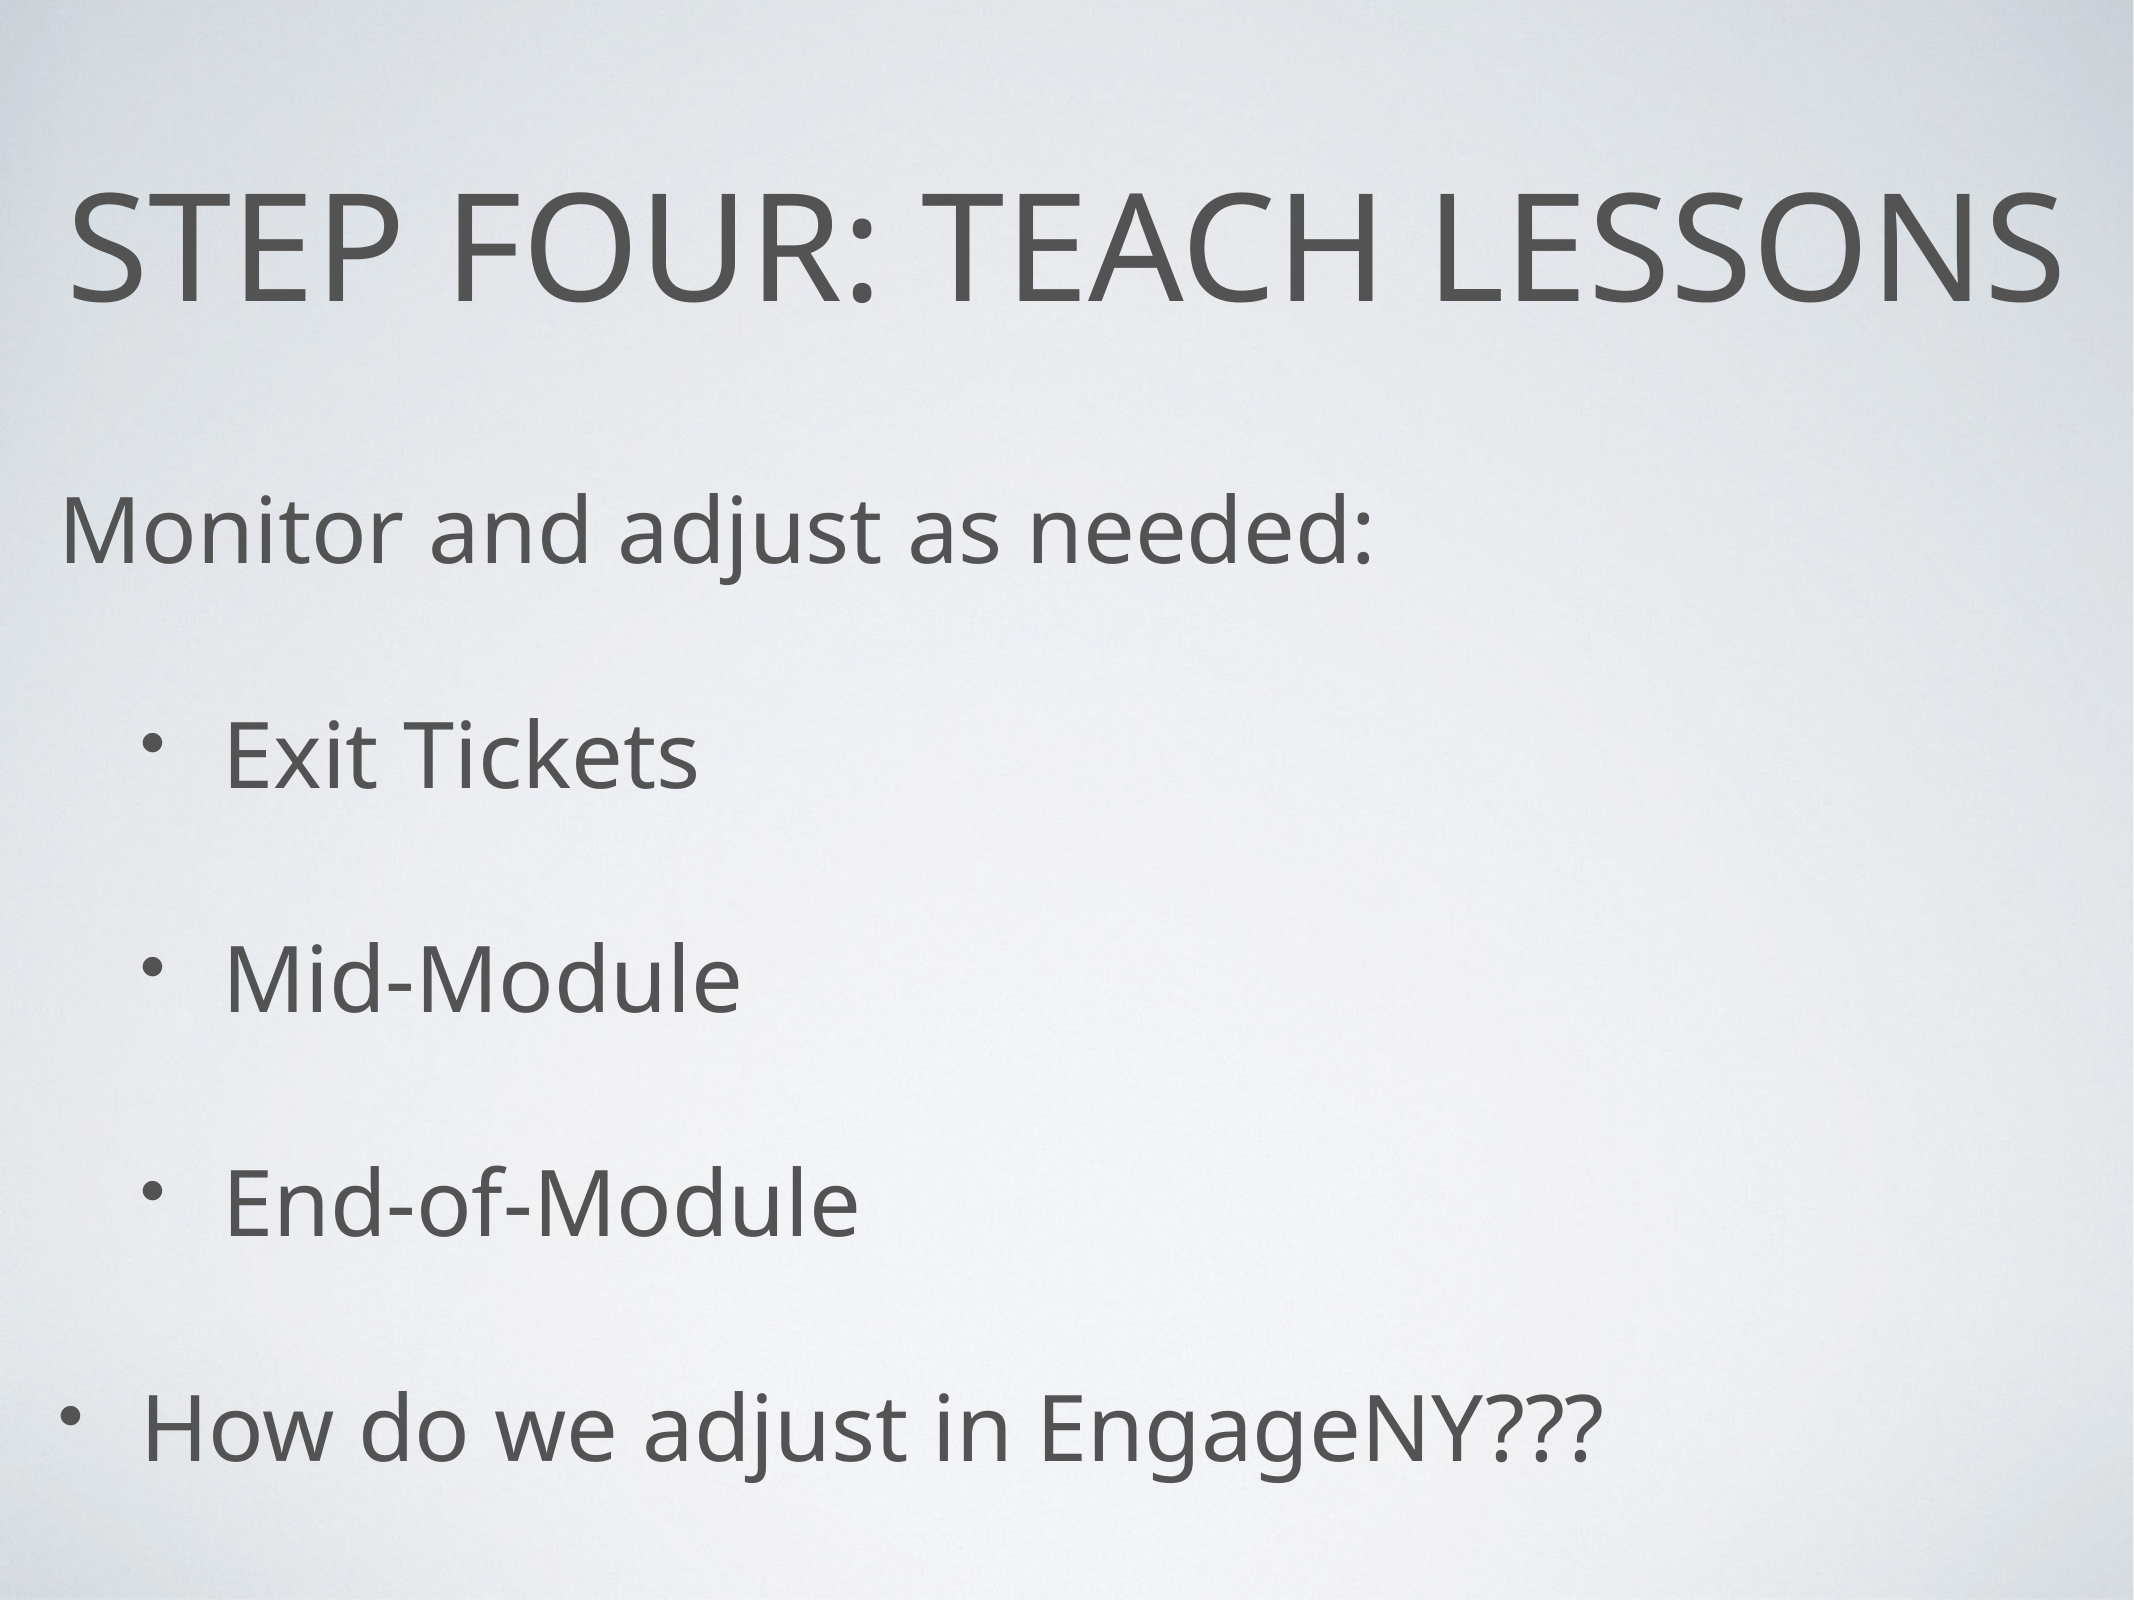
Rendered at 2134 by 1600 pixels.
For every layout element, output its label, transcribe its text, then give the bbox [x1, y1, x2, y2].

picture [0, 0, 2134, 1600]
title Step four: teach lessons [57, 41, 2076, 443]
list Monitor and adjust as needed: Exit Tickets Mid-Module End-of-Module How do we adjust in EngageNY??? [57, 447, 2076, 1482]
